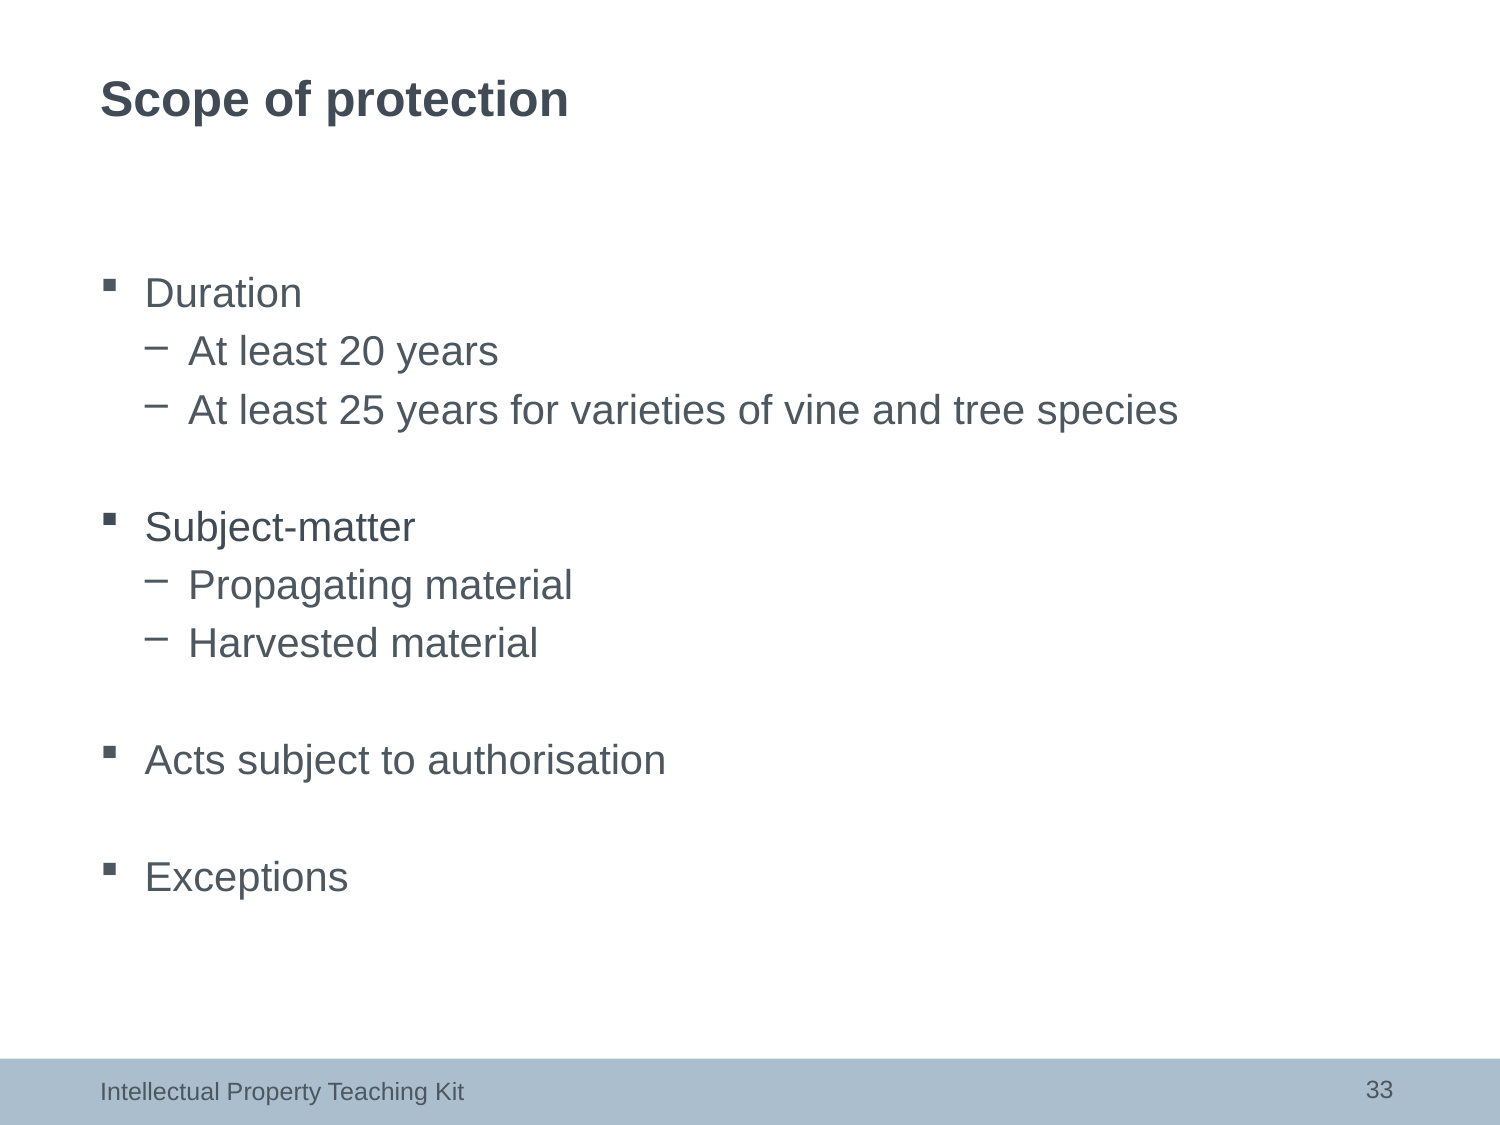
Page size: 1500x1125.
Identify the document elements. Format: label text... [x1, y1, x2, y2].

text_box 33 [1269, 1070, 1394, 1106]
footer Intellectual Property Teaching Kit [100, 1074, 988, 1125]
title Scope of protection [100, 66, 1400, 221]
list Duration At least 20 years At least 25 years for varieties of vine and tree species Subject-matter Propagating material Harvested material Acts subject to authorisation Exceptions [100, 265, 1400, 999]
